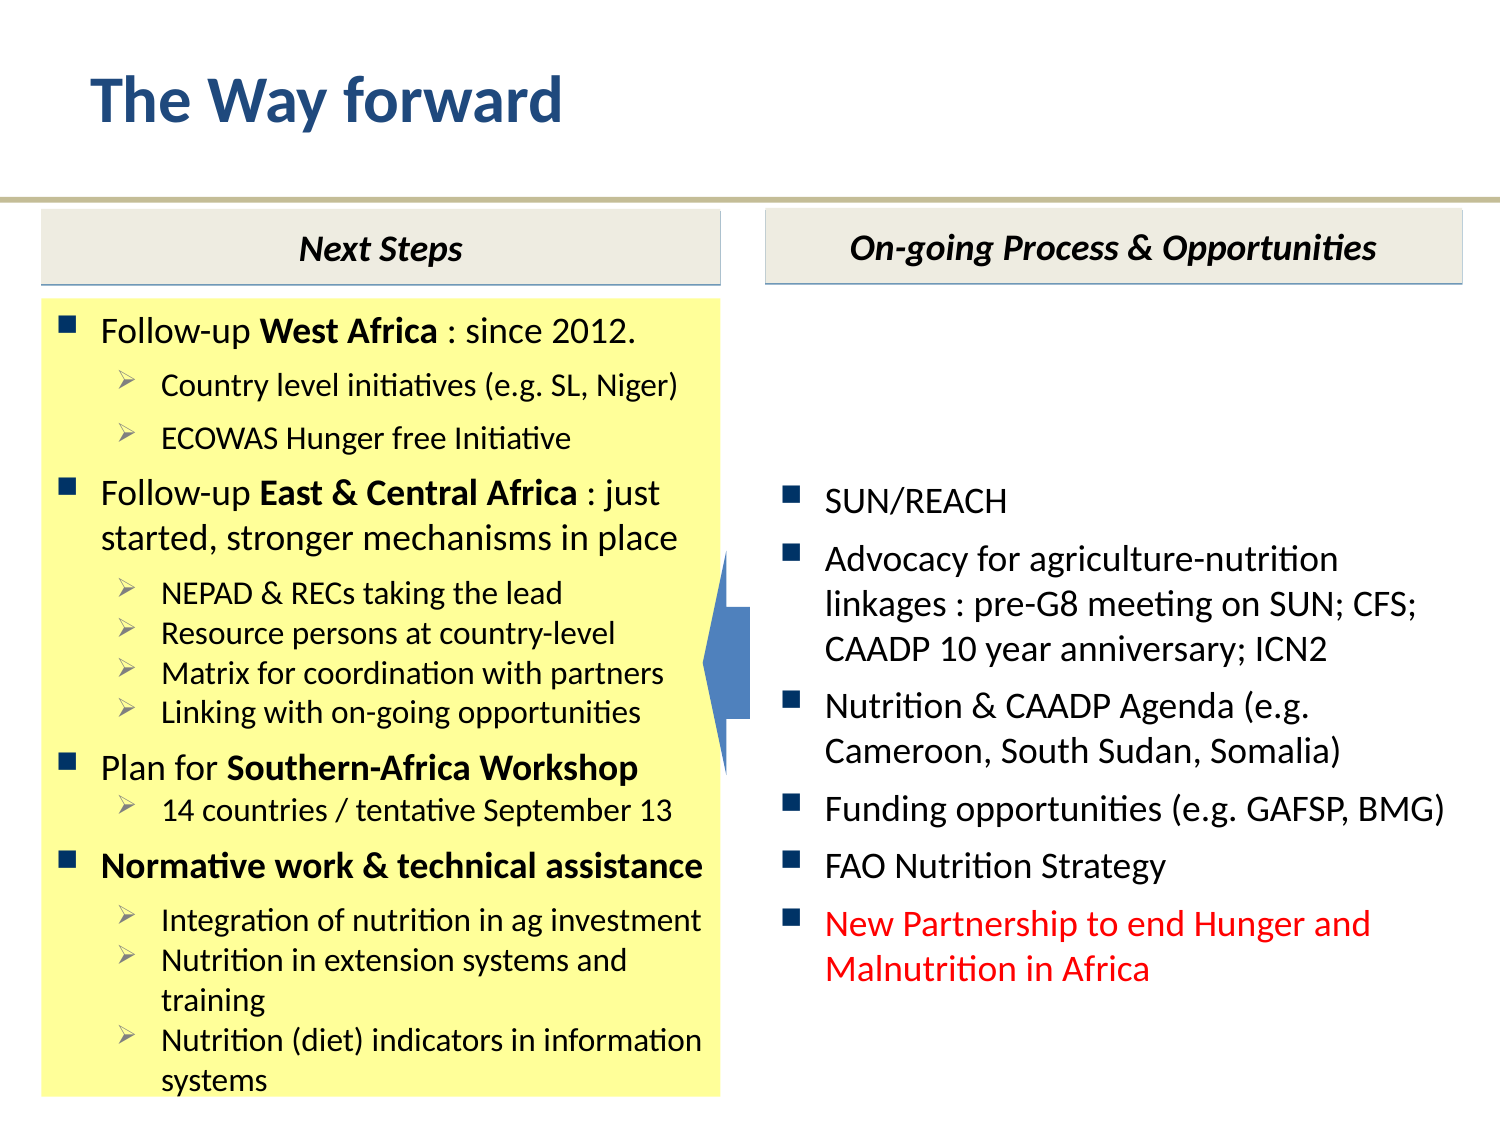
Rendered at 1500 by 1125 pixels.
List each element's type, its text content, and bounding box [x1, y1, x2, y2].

list Follow-up West Africa : since 2012. Country level initiatives (e.g. SL, Niger) ECOWAS Hunger free Initiative Follow-up East & Central Africa : just started, stronger mechanisms in place NEPAD & RECs taking the lead Resource persons at country-level Matrix for coordination with partners Linking with on-going opportunities Plan for Southern-Africa Workshop 14 countries / tentative September 13 Normative work & technical assistance Integration of nutrition in ag investment Nutrition in extension systems and training Nutrition (diet) indicators in information systems [41, 298, 721, 1097]
text_box [700, 548, 753, 778]
text_box On-going Process & Opportunities [765, 207, 1463, 283]
text_box SUN/REACH Advocacy for agriculture-nutrition linkages : pre-G8 meeting on SUN; CFS; CAADP 10 year anniversary; ICN2 Nutrition & CAADP Agenda (e.g. Cameroon, South Sudan, Somalia) Funding opportunities (e.g. GAFSP, BMG) FAO Nutrition Strategy New Partnership to end Hunger and Malnutrition in Africa [765, 295, 1463, 1100]
text_box Next Steps [41, 208, 721, 284]
title The Way forward [75, 19, 1424, 173]
